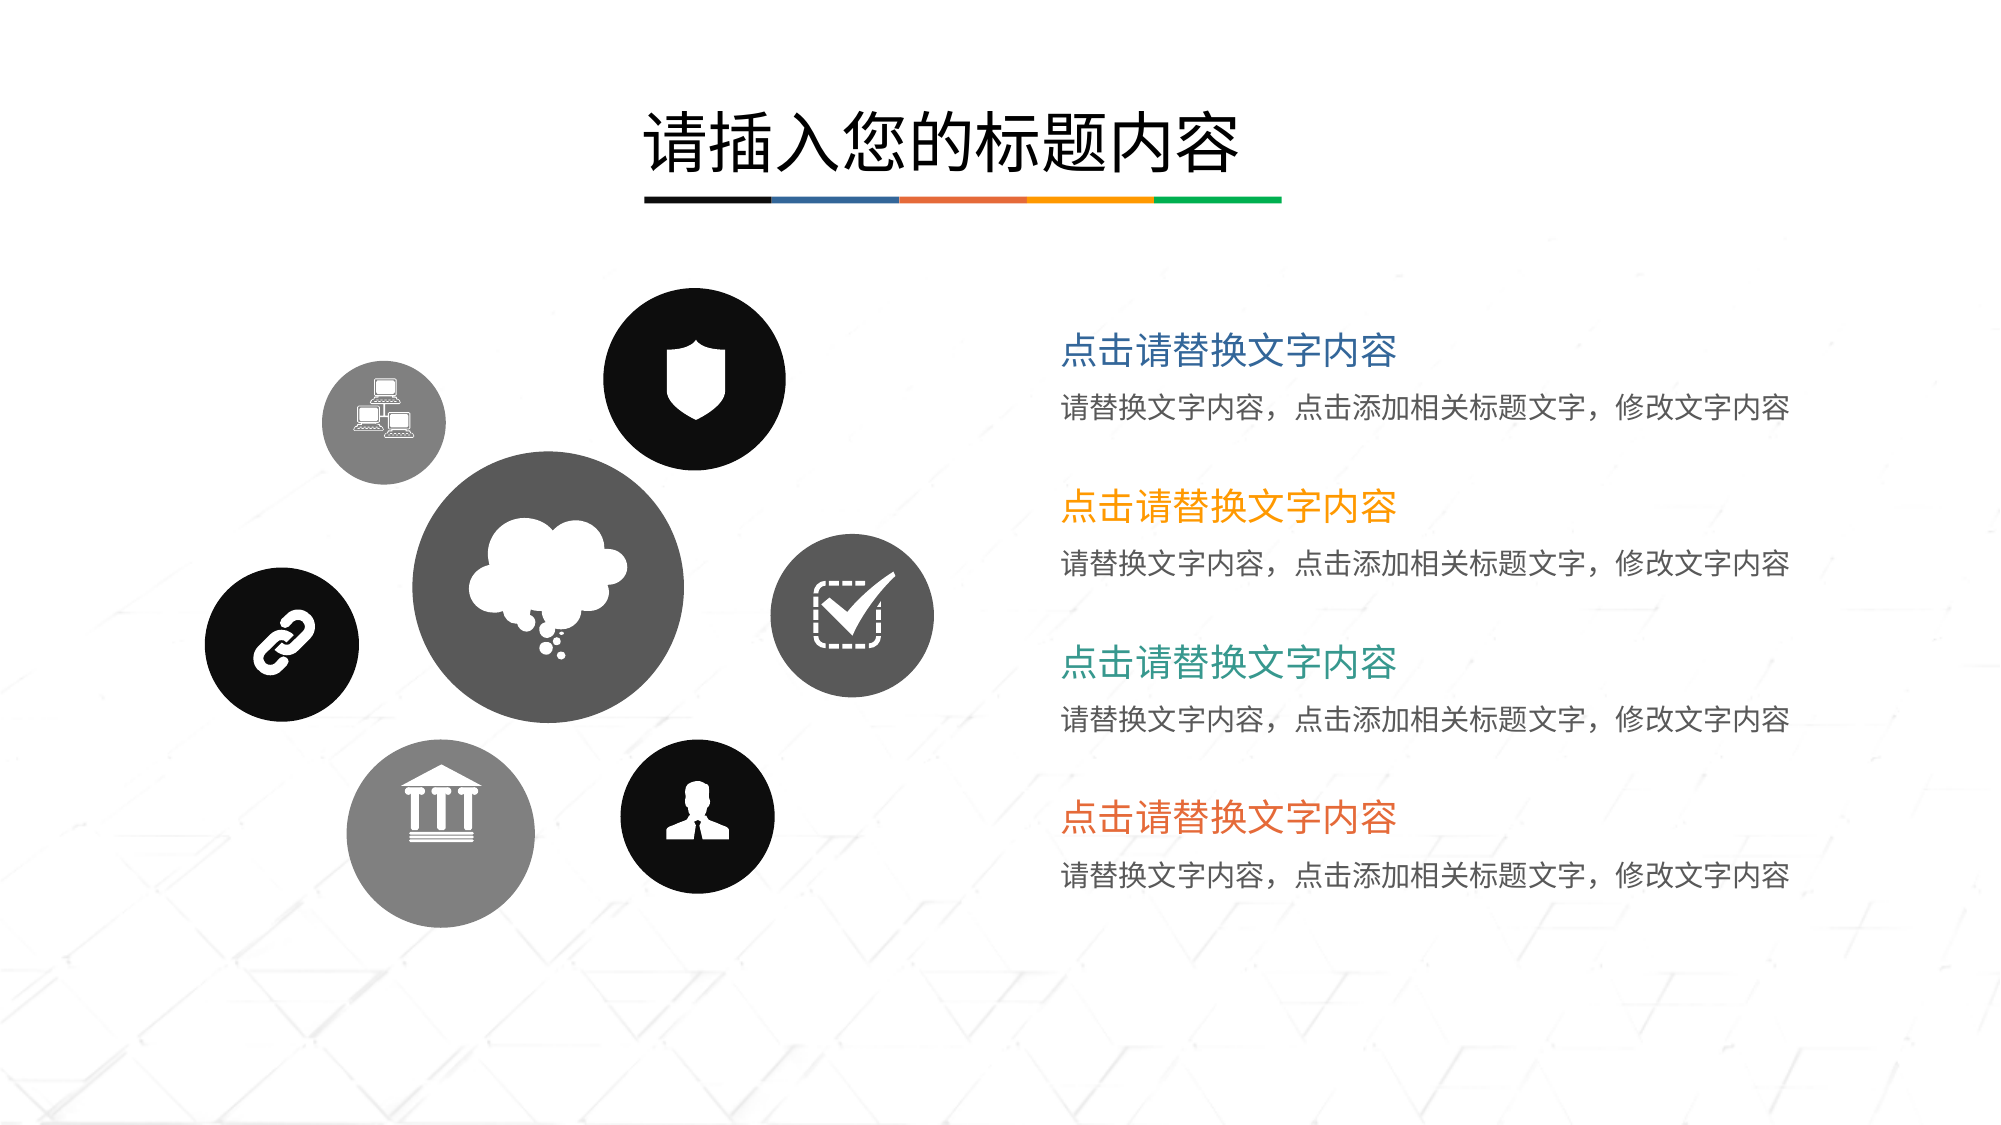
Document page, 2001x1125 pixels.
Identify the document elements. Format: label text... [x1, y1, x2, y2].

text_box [204, 287, 934, 928]
text_box 点击请替换文字内容 请替换文字内容，点击添加相关标题文字，修改文字内容 [1045, 608, 1868, 744]
text_box 点击请替换文字内容 请替换文字内容，点击添加相关标题文字，修改文字内容 [1045, 297, 1868, 432]
text_box 点击请替换文字内容 请替换文字内容，点击添加相关标题文字，修改文字内容 [1045, 452, 1868, 588]
text_box 点击请替换文字内容 请替换文字内容，点击添加相关标题文字，修改文字内容 [1045, 764, 1868, 900]
